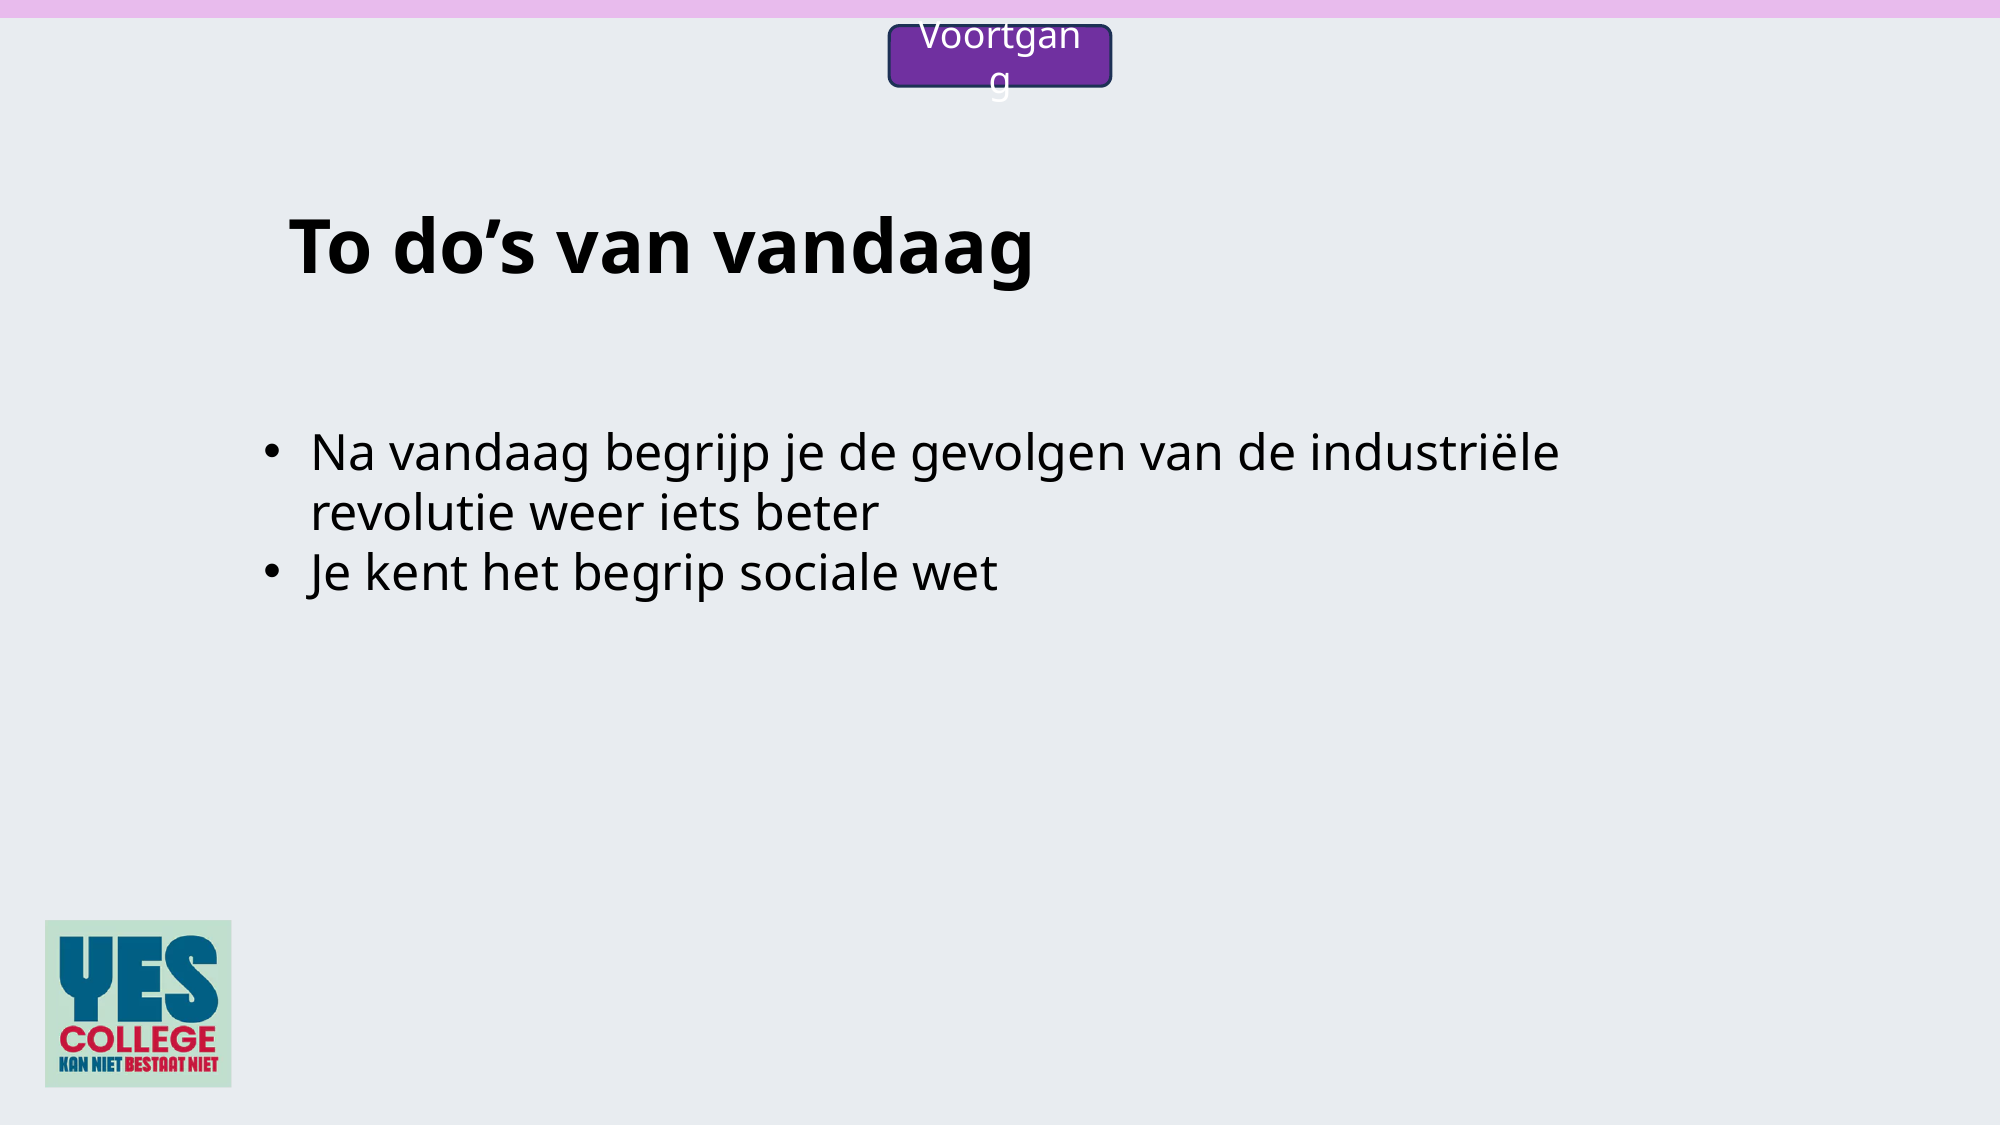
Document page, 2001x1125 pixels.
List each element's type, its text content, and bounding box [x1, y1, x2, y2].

text_box To do’s van vandaag [273, 191, 1541, 297]
text_box Voortgang [887, 24, 1113, 88]
text_box [0, 0, 2000, 18]
picture [0, 913, 356, 1093]
text_box [248, 219, 1637, 326]
text_box Na vandaag begrijp je de gevolgen van de industriële revolutie weer iets beter Je kent het begrip sociale wet [248, 353, 1731, 609]
